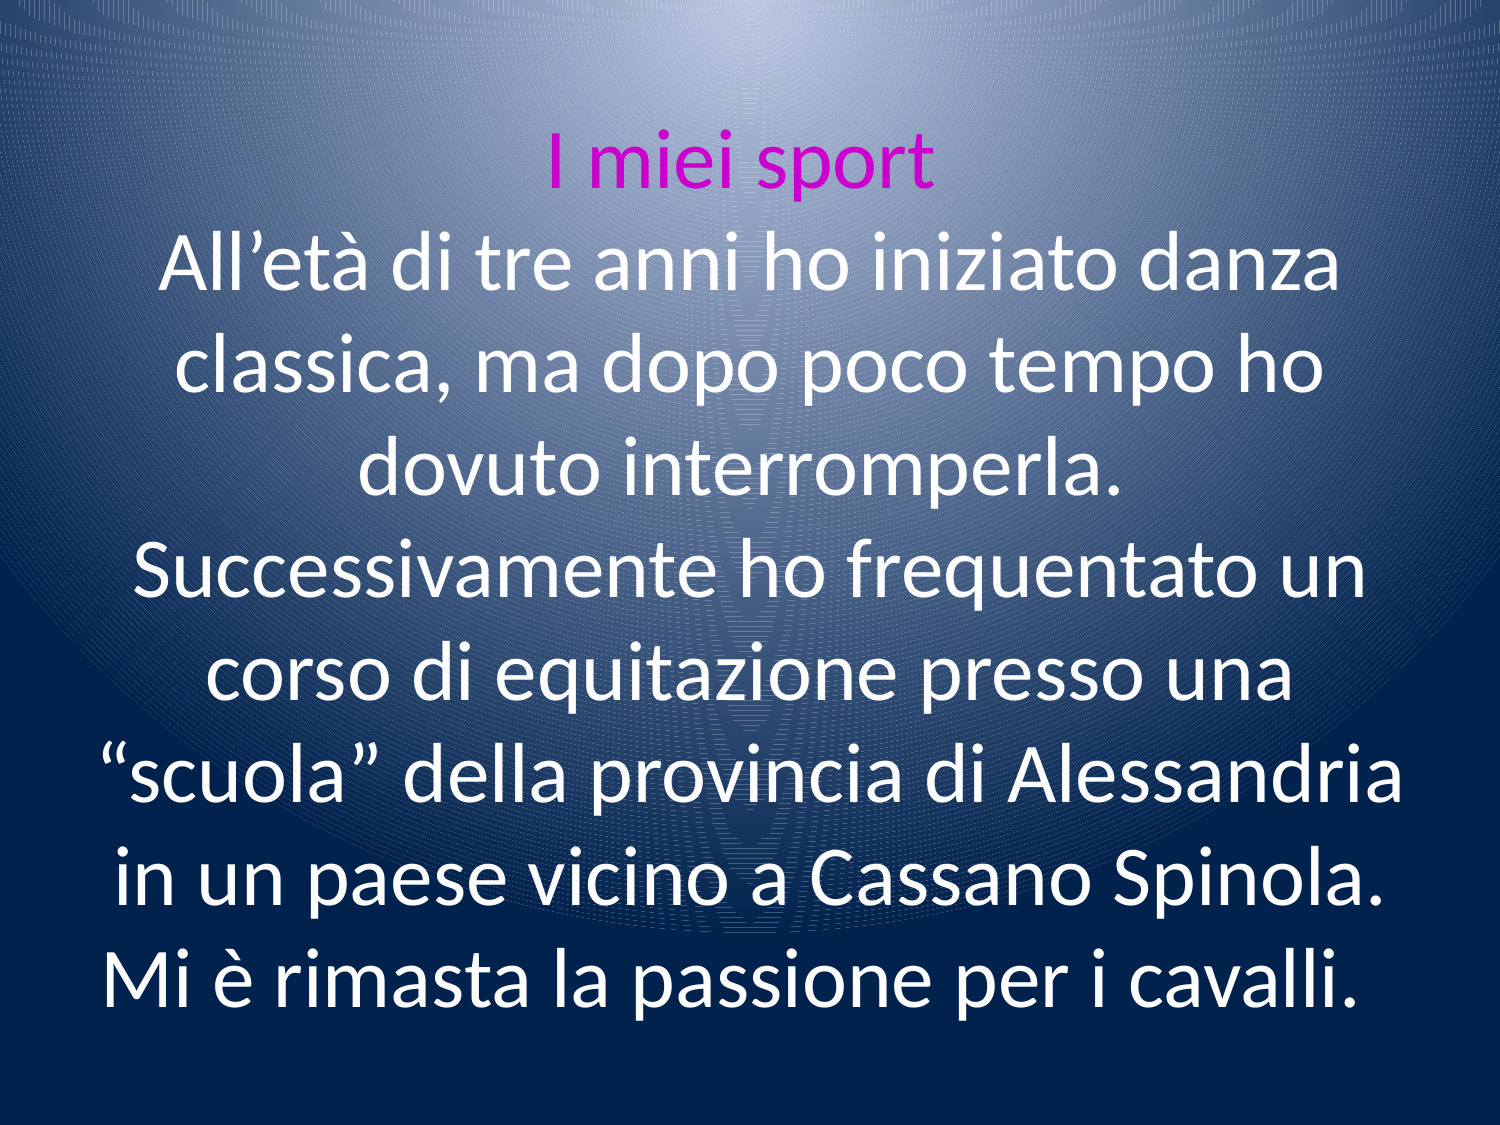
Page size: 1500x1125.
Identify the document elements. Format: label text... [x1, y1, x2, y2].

title I miei sport All’età di tre anni ho iniziato danza classica, ma dopo poco tempo ho dovuto interromperla. Successivamente ho frequentato un corso di equitazione presso una “scuola” della provincia di Alessandria in un paese vicino a Cassano Spinola. Mi è rimasta la passione per i cavalli. [76, 45, 1425, 1083]
